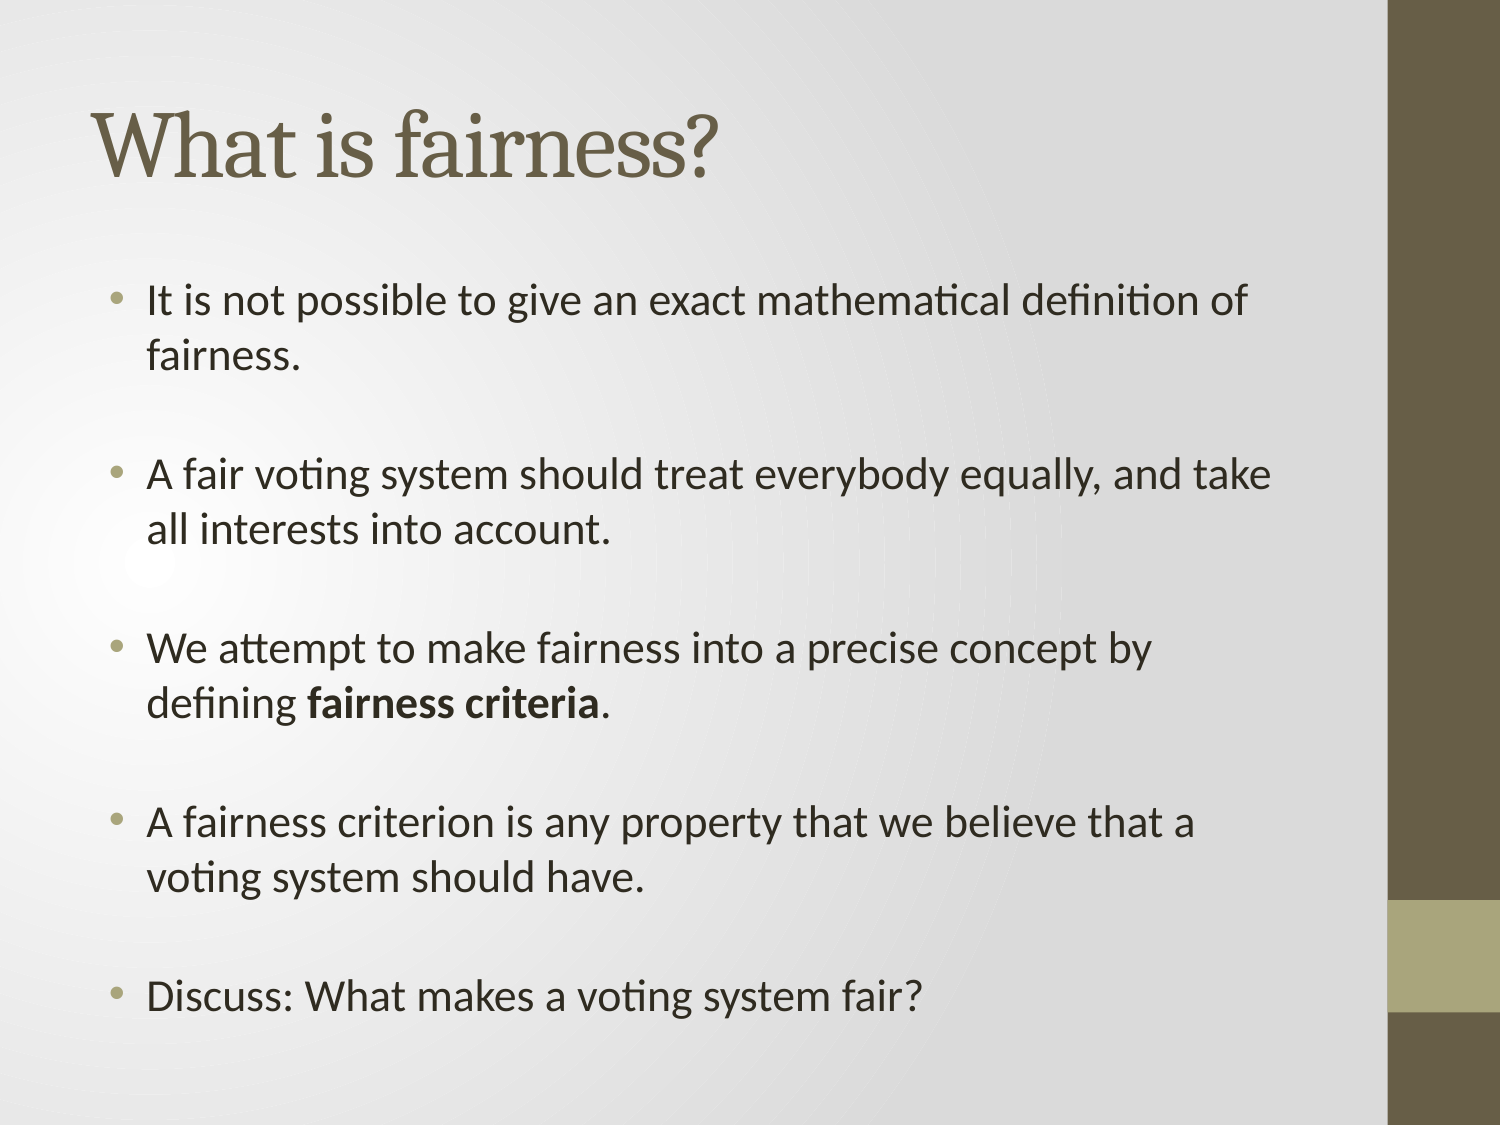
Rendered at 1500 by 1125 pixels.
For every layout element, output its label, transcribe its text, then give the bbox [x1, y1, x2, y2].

title What is fairness? [75, 45, 1325, 233]
list It is not possible to give an exact mathematical definition of fairness. A fair voting system should treat everybody equally, and take all interests into account. We attempt to make fairness into a precise concept by defining fairness criteria. A fairness criterion is any property that we believe that a voting system should have. Discuss: What makes a voting system fair? [75, 262, 1325, 1038]
